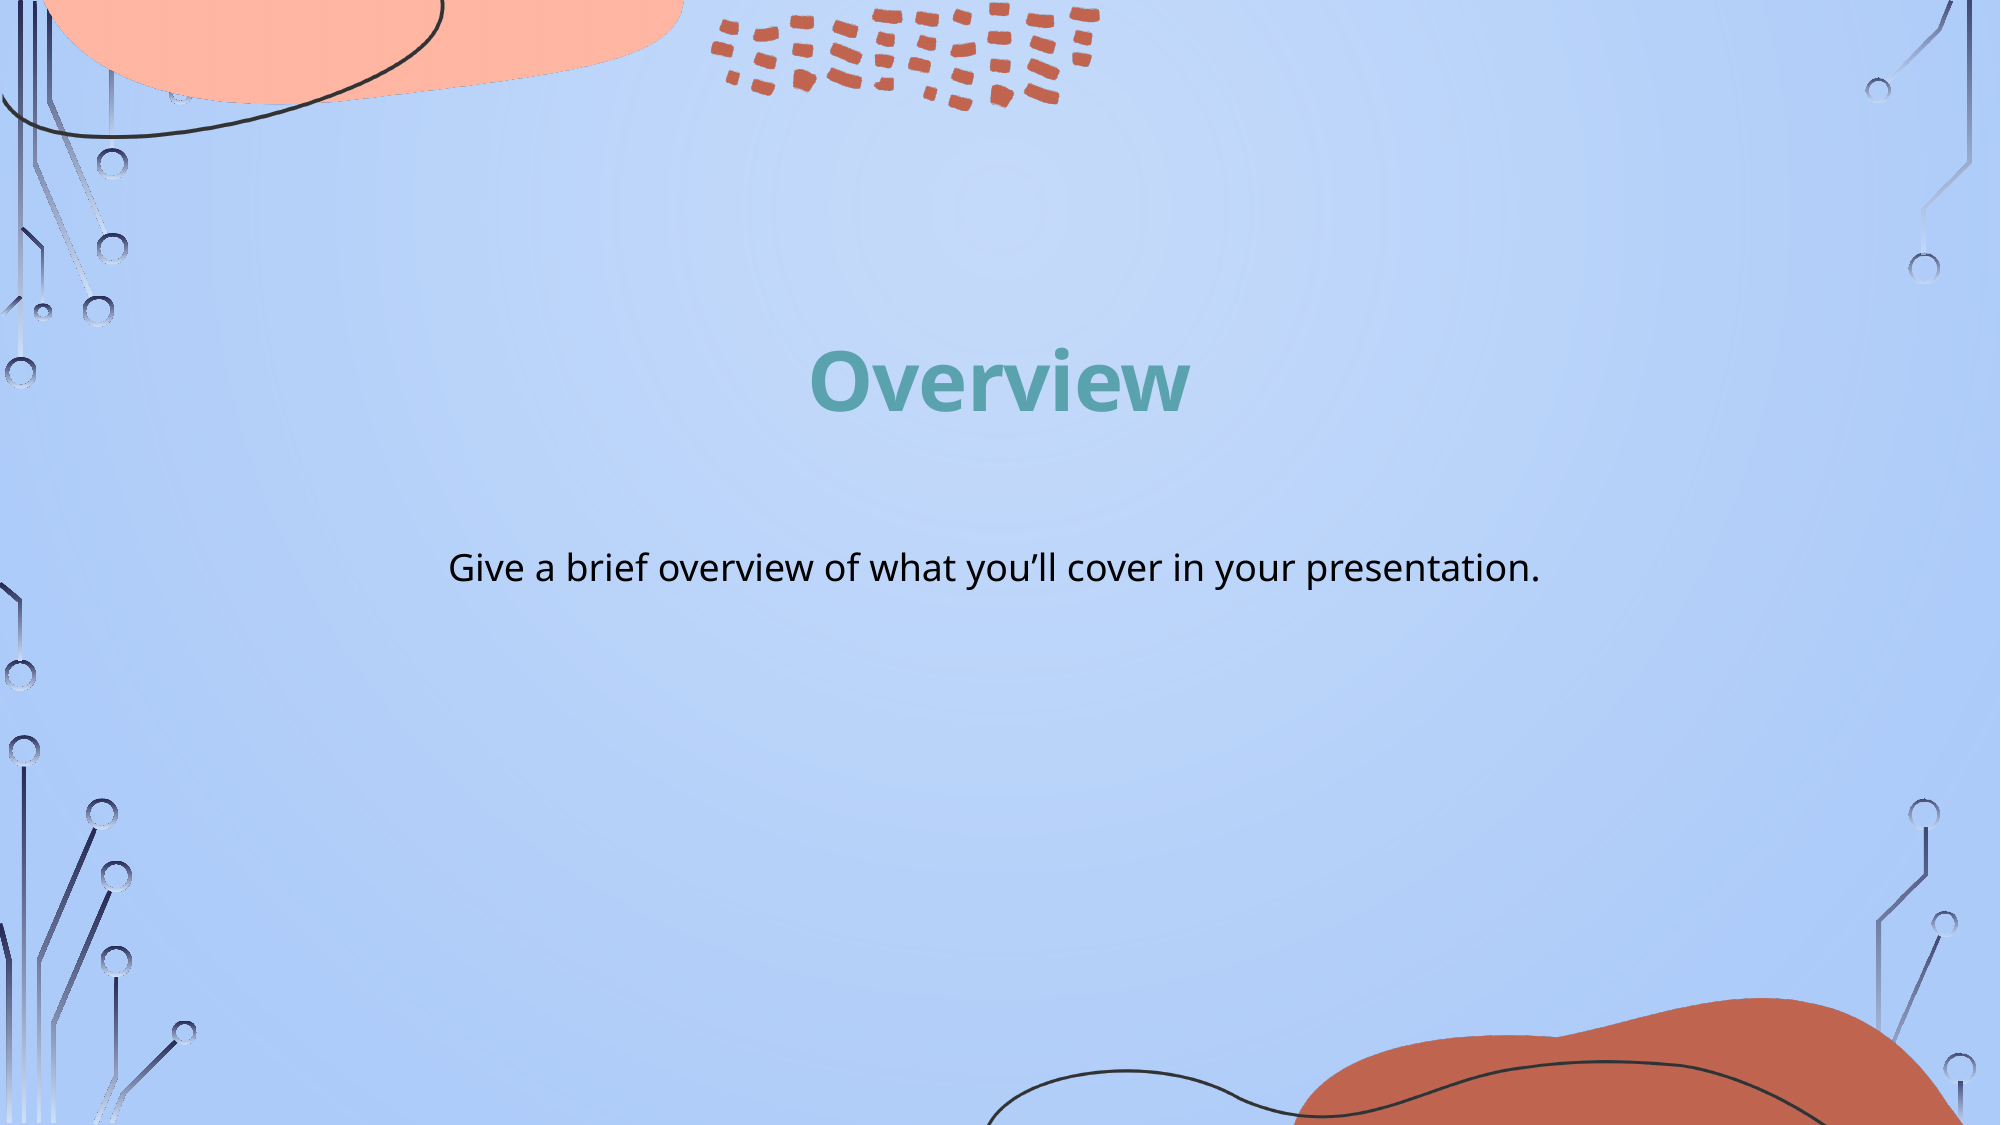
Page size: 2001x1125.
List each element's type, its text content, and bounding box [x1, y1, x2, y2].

list Give a brief overview of what you’ll cover in your presentation. [360, 534, 1640, 787]
picture [0, 0, 1102, 139]
picture [986, 998, 1964, 1125]
title Overview [250, 327, 1750, 429]
